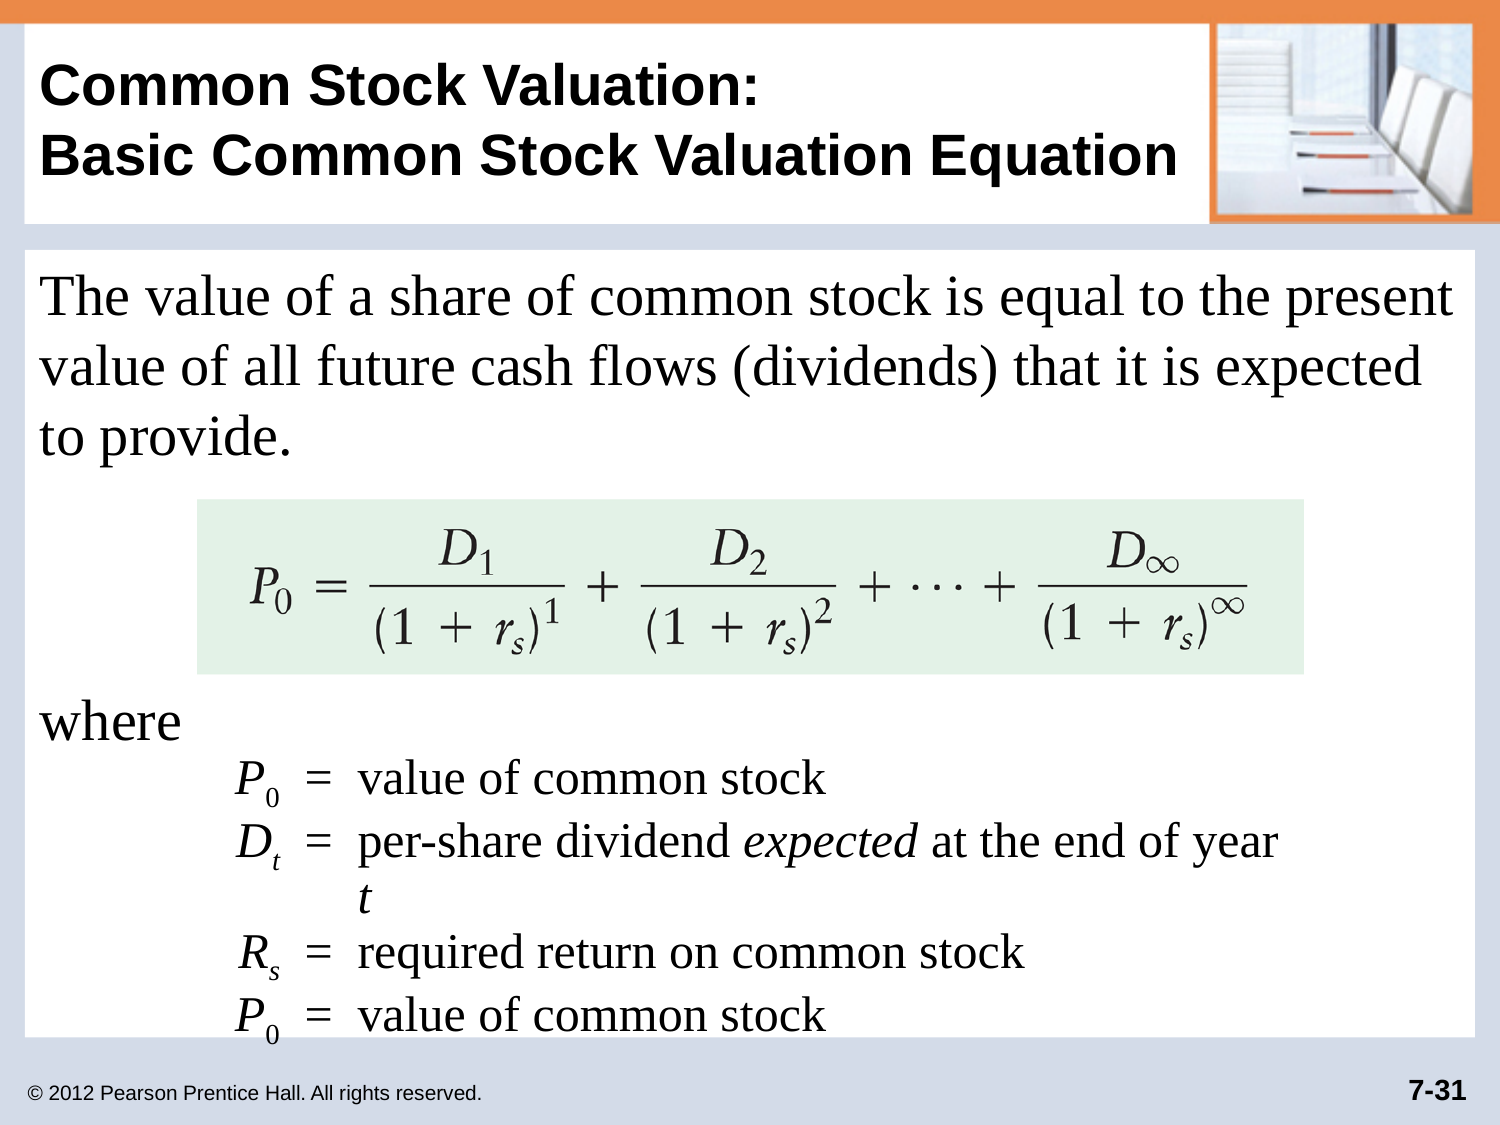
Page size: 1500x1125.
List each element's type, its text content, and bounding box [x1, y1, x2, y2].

table_cell per-share dividend expected at the end of year t [350, 813, 1312, 924]
table_header P0 [188, 750, 287, 813]
table_cell Rs [188, 924, 287, 987]
title Common Stock Valuation: Basic Common Stock Valuation Equation [24, 39, 1201, 195]
table_cell = [287, 924, 350, 987]
list The value of a share of common stock is equal to the present value of all future cash flows (dividends) that it is expected to provide. where [24, 249, 1476, 1013]
footer © 2012 Pearson Prentice Hall. All rights reserved. [12, 1037, 938, 1113]
table_cell required return on common stock [350, 924, 1312, 987]
table_cell P0 [188, 987, 287, 1050]
table_header = [287, 750, 350, 813]
table_cell Dt [188, 813, 287, 924]
table_cell value of common stock [350, 987, 1312, 1050]
picture [0, 0, 1500, 224]
slide_number 7-31 [1331, 1038, 1482, 1114]
picture [197, 499, 1304, 676]
table_cell = [287, 987, 350, 1050]
table_header value of common stock [350, 750, 1312, 813]
table_cell = [287, 813, 350, 924]
